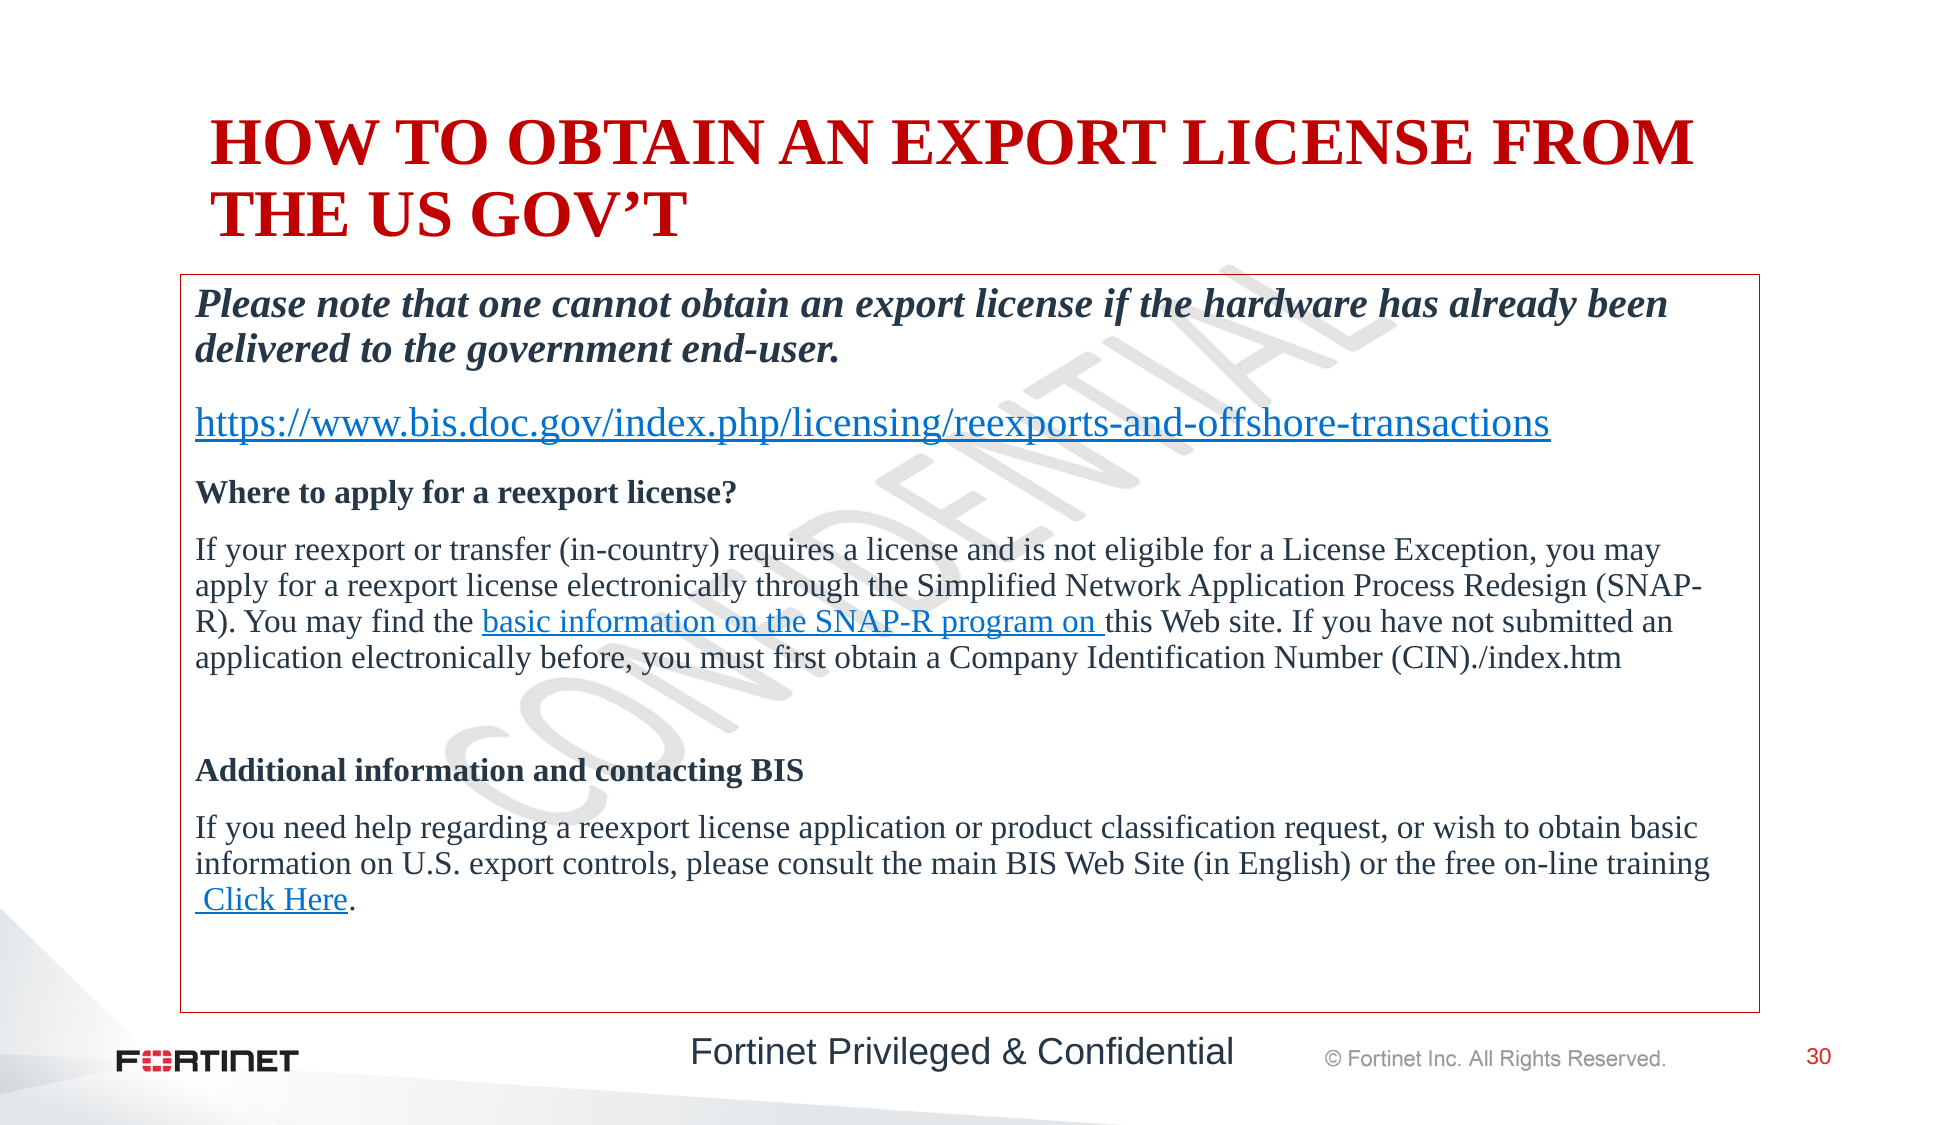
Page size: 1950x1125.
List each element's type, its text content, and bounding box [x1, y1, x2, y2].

text_box Fortinet Privileged & Confidential [622, 1022, 1303, 1081]
list Please note that one cannot obtain an export license if the hardware has already been delivered to the government end-user. https://www.bis.doc.gov/index.php/licensing/reexports-and-offshore-transactions Where to apply for a reexport license? If your reexport or transfer (in-country) requires a license and is not eligible for a License Exception, you may apply for a reexport license electronically through the Simplified Network Application Process Redesign (SNAP-R). You may find the basic information on the SNAP-R program on this Web site. If you have not submitted an application electronically before, you must first obtain a Company Identification Number (CIN)./index.htm Additional information and contacting BIS If you need help regarding a reexport license application or product classification request, or wish to obtain basic information on U.S. export controls, please consult the main BIS Web Site (in English) or the free on-line training Click Here. [180, 274, 1760, 1013]
title HOW TO OBTAIN AN EXPORT LICENSE FROM THE US GOV’T [195, 99, 1781, 223]
picture [0, 1, 1950, 1125]
